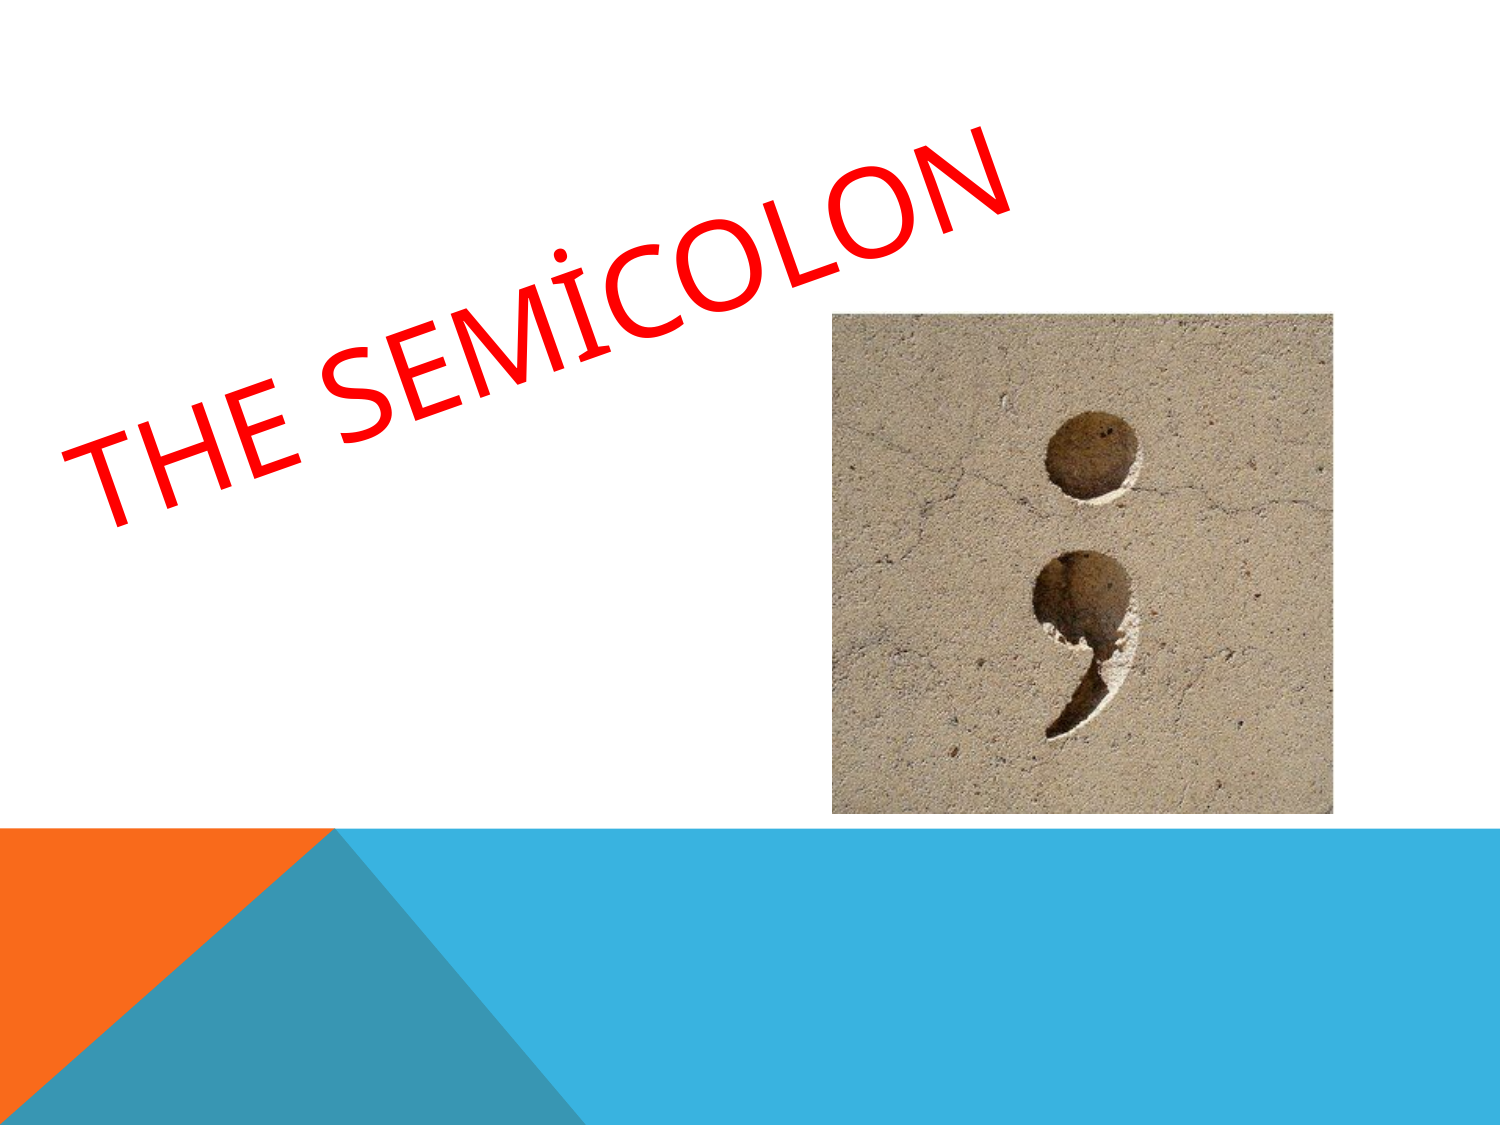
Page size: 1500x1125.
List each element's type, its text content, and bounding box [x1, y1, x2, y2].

title The semicolon [14, 0, 1486, 624]
picture [832, 311, 1335, 814]
